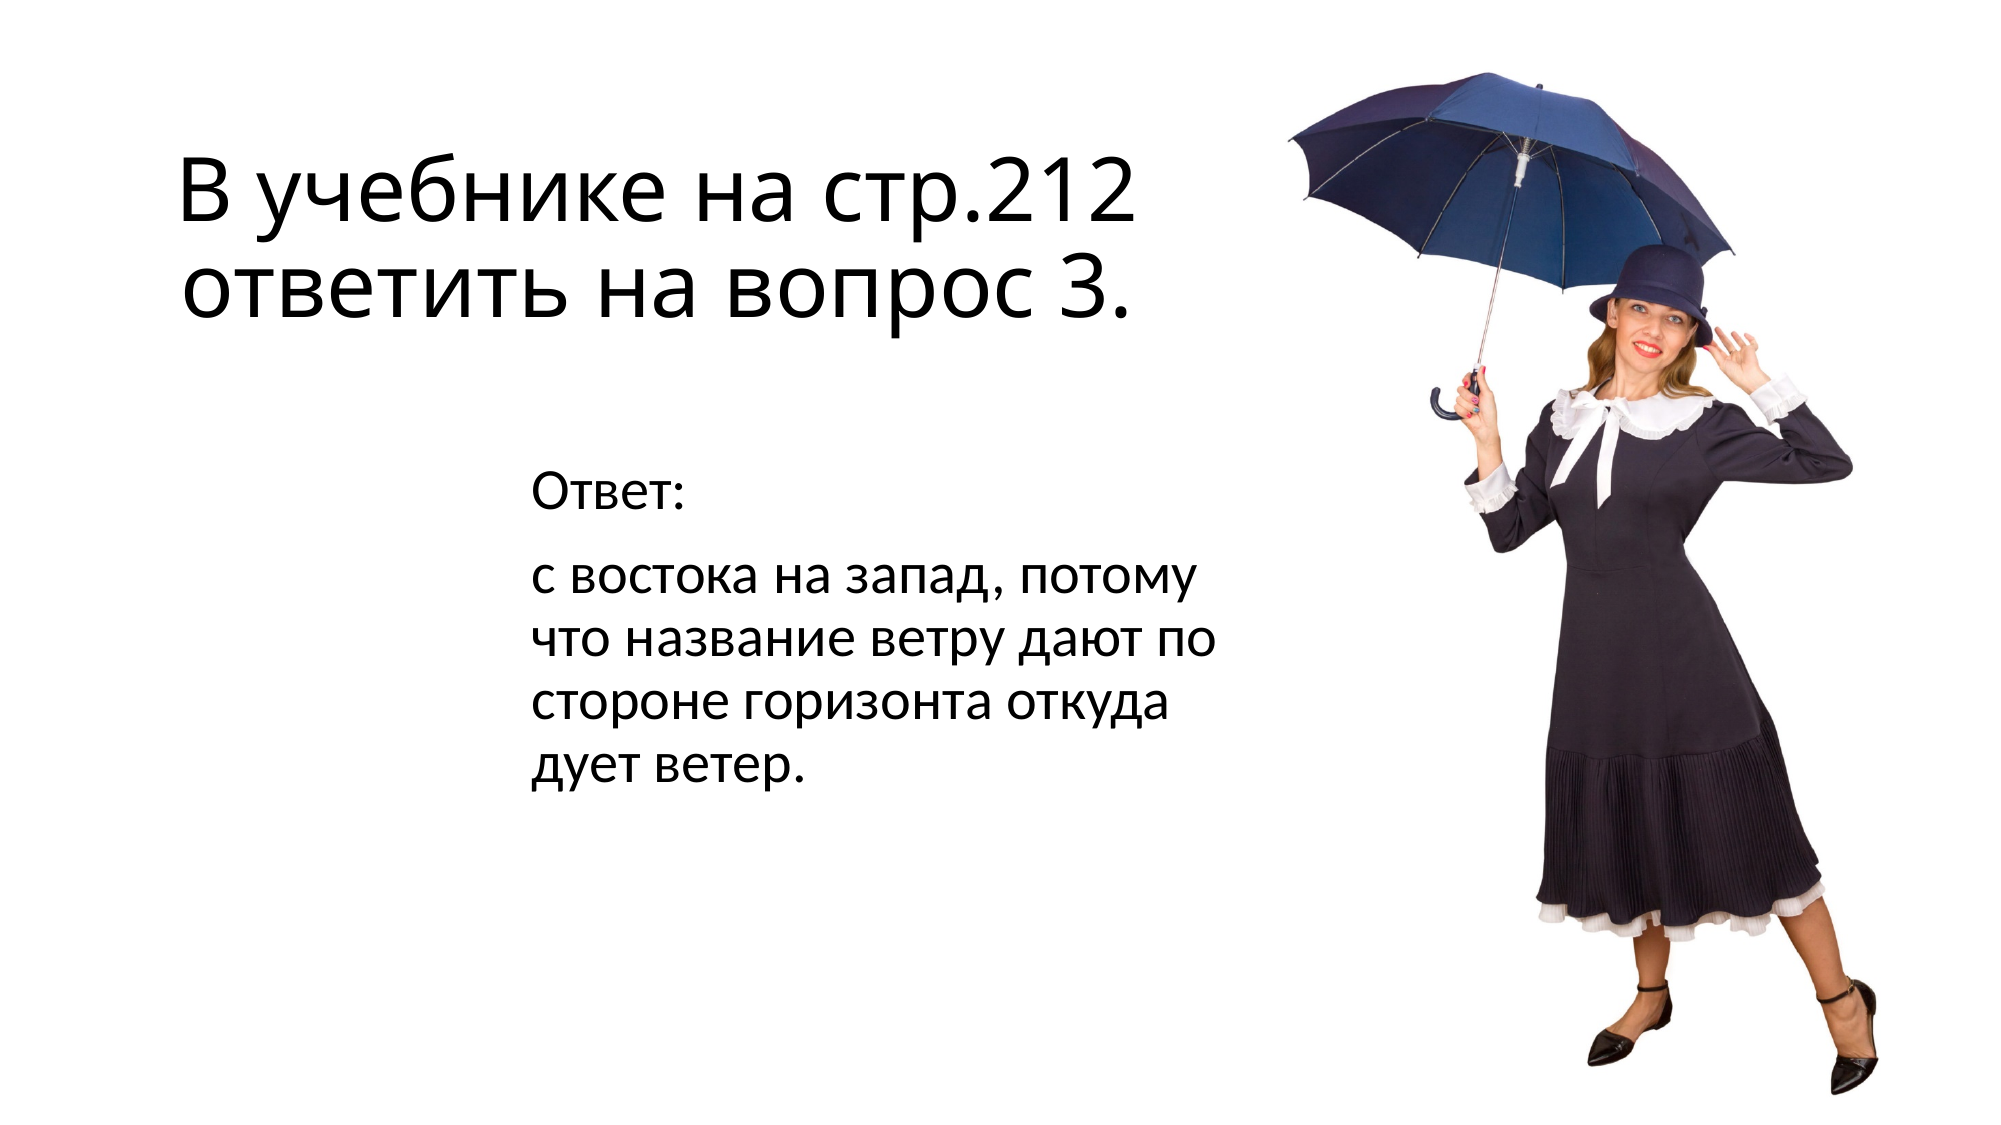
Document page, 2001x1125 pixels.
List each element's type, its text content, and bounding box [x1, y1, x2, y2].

picture [1258, 39, 1958, 1101]
list Ответ: с востока на запад, потому что название ветру дают по стороне горизонта откуда дует ветер. [516, 452, 1258, 919]
title В учебнике на стр.212 ответить на вопрос 3. [159, 132, 1156, 348]
